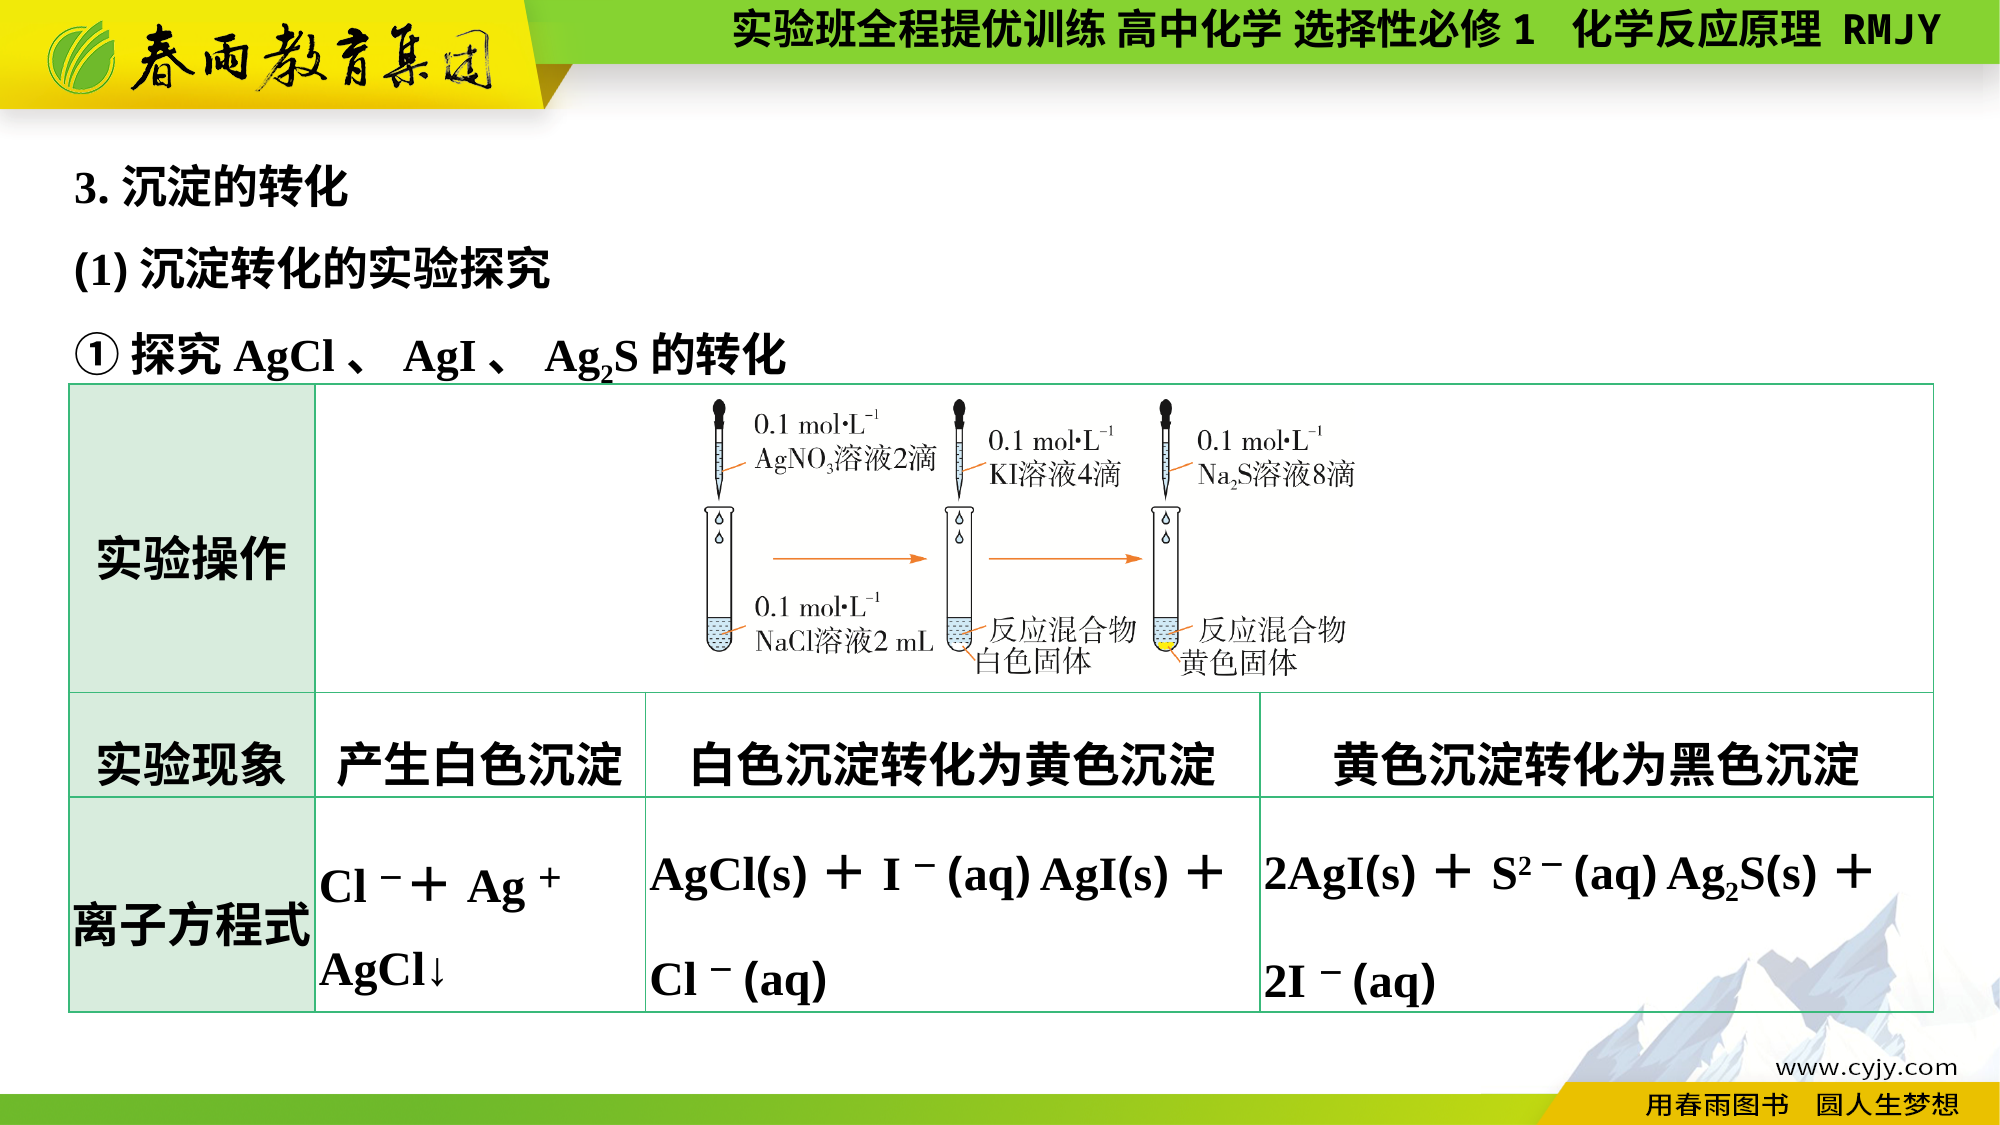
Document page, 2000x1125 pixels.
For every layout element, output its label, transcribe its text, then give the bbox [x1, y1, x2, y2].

picture [0, 0, 2000, 1125]
list 3.沉淀的转化 (1)沉淀转化的实验探究 ①探究AgCl、AgI、Ag2S的转化 [59, 122, 1944, 377]
